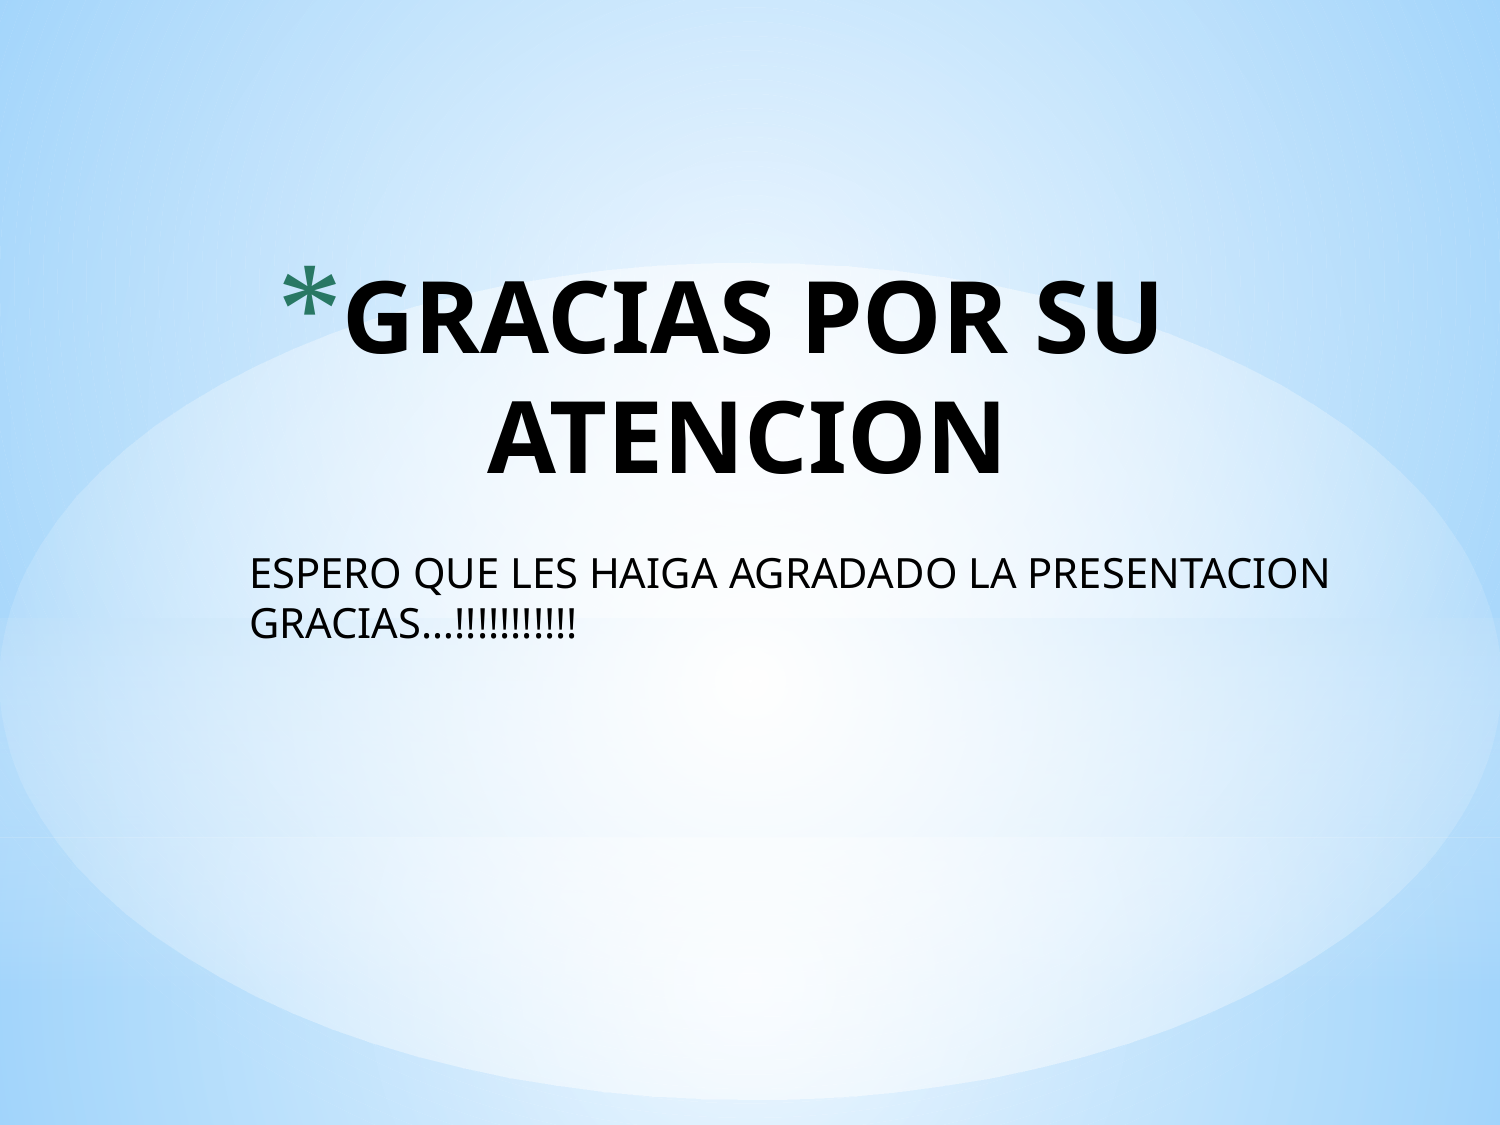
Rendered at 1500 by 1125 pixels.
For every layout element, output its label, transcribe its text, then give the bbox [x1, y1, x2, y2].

title GRACIAS POR SU ATENCION [187, 246, 1256, 434]
text_box ESPERO QUE LES HAIGA AGRADADO LA PRESENTACION GRACIAS…!!!!!!!!!!! [234, 538, 1430, 654]
